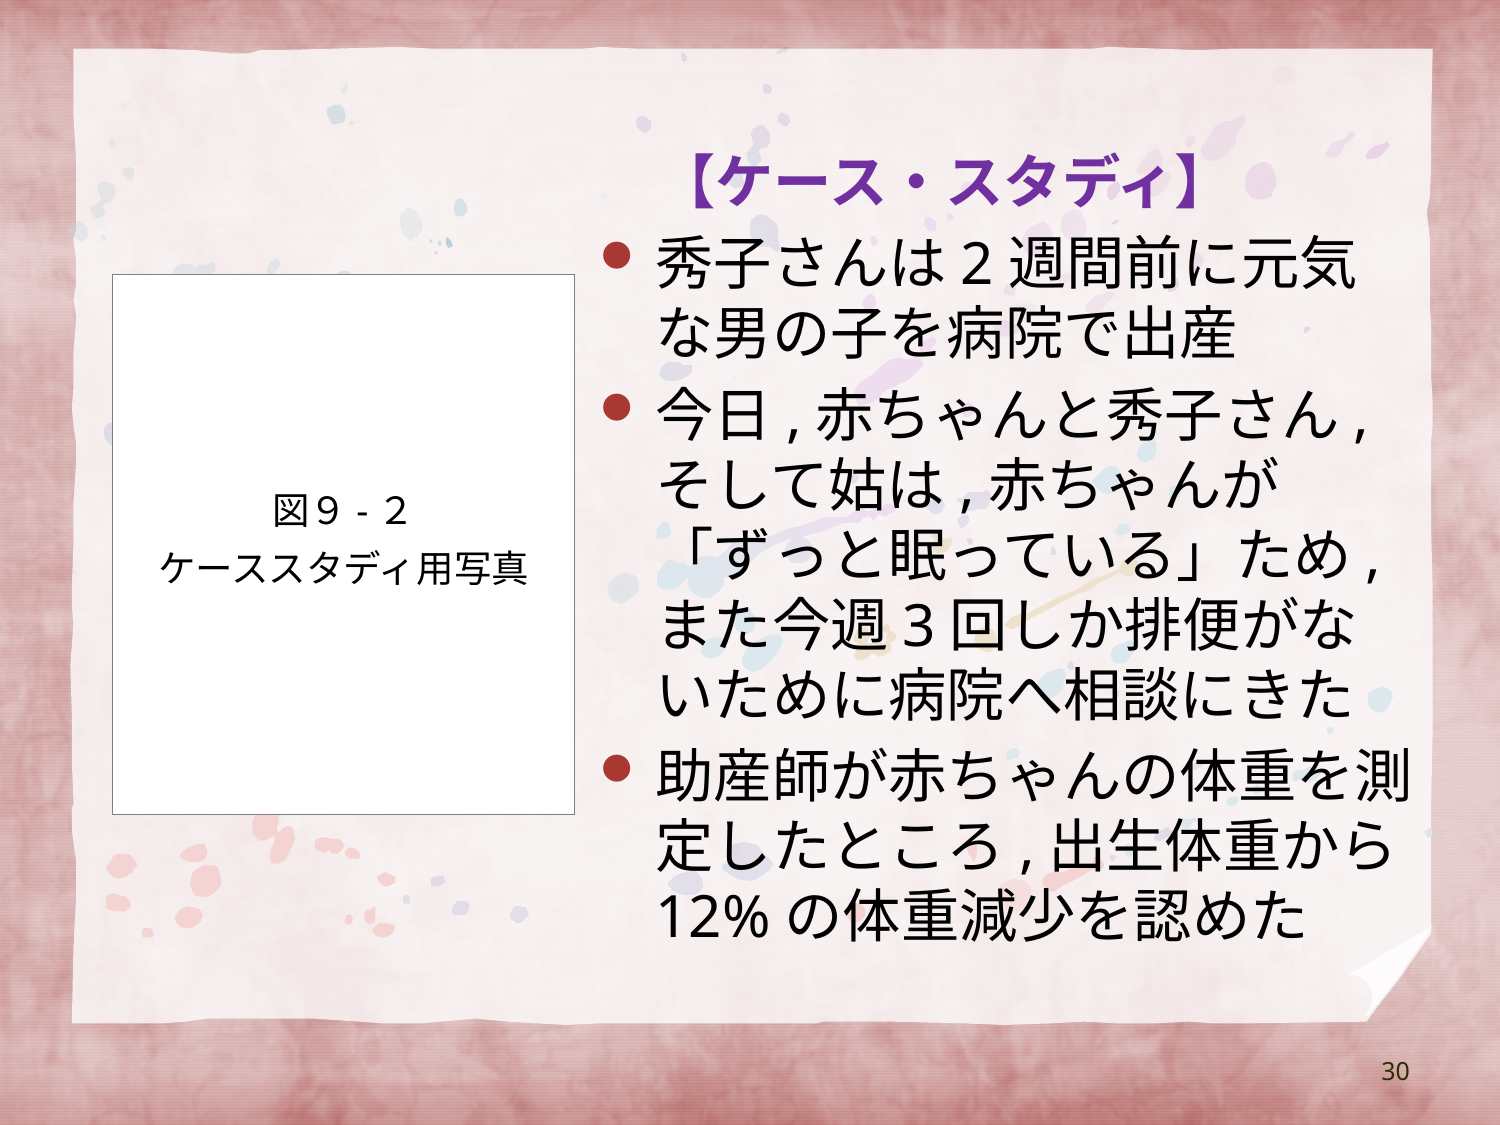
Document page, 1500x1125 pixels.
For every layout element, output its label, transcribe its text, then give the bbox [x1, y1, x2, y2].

text_box 図９-２ ケーススタディ用写真 [112, 274, 575, 815]
list 【ケース・スタディ】 秀子さんは2週間前に元気な男の子を病院で出産 今日,赤ちゃんと秀子さん,そして姑は,赤ちゃんが「ずっと眠っている」ため,また今週3回しか排便がないために病院へ相談にきた 助産師が赤ちゃんの体重を測定したところ,出生体重から12%の体重減少を認めた [584, 136, 1430, 918]
slide_number 30 [1074, 1042, 1425, 1103]
